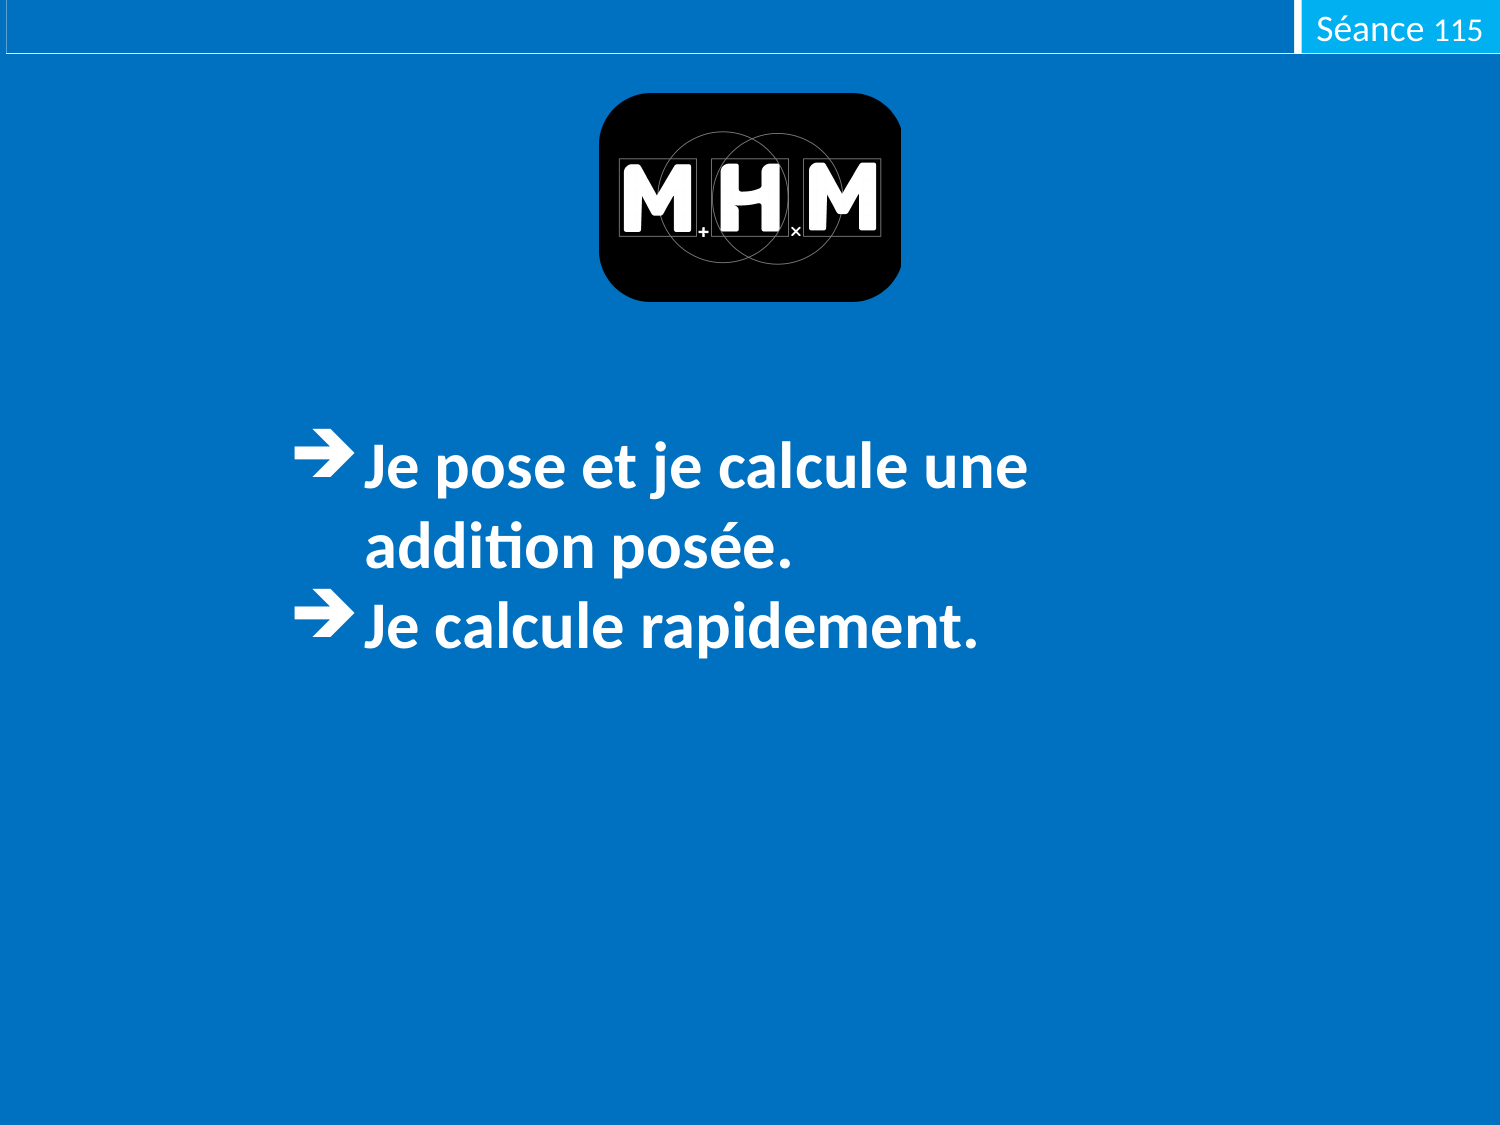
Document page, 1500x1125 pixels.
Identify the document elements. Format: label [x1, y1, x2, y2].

text_box [0, 54, 1500, 1125]
